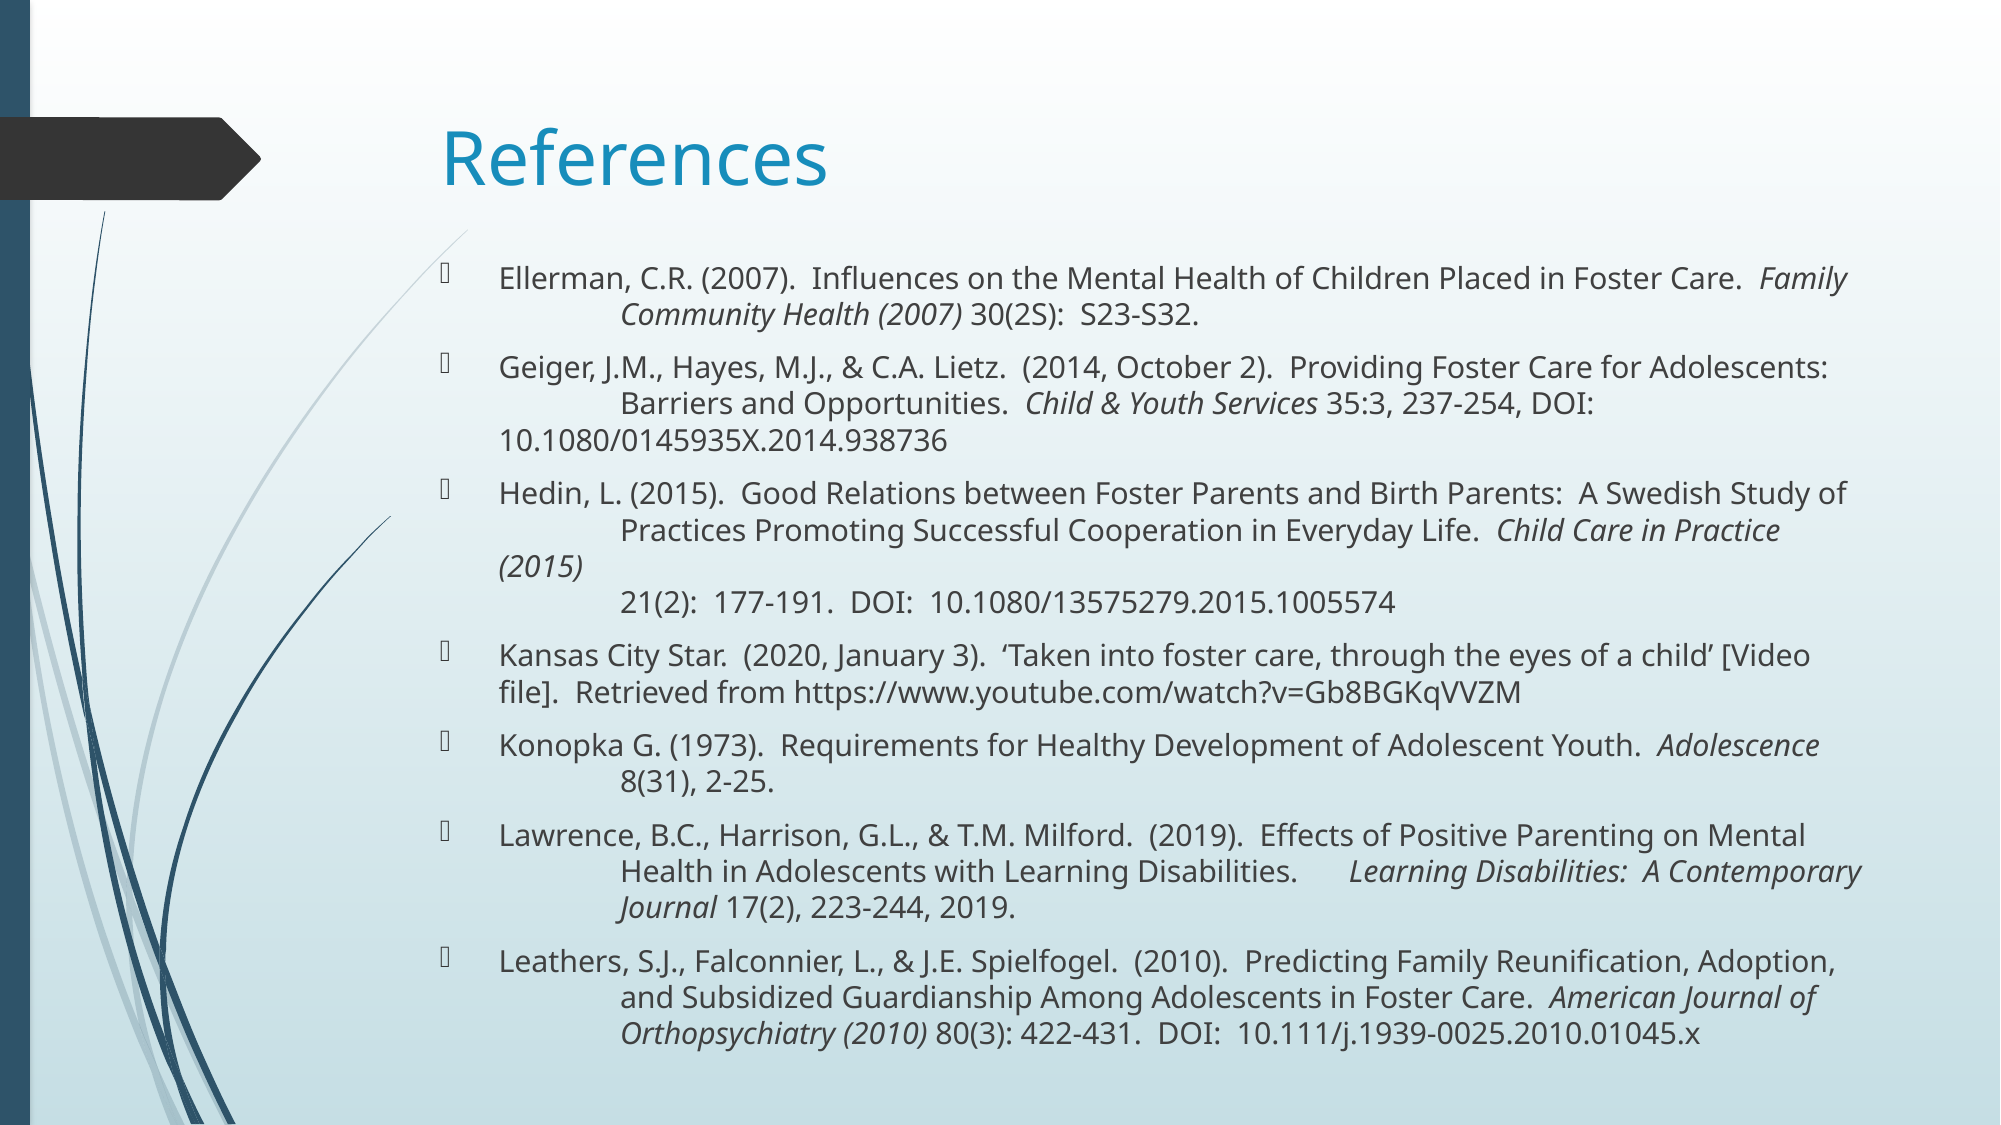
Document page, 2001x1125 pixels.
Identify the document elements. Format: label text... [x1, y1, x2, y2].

title References [425, 102, 1888, 251]
list Ellerman, C.R. (2007). Influences on the Mental Health of Children Placed in Foster Care. Family Community Health (2007) 30(2S): S23-S32. Geiger, J.M., Hayes, M.J., & C.A. Lietz. (2014, October 2). Providing Foster Care for Adolescents: Barriers and Opportunities. Child & Youth Services 35:3, 237-254, DOI: 10.1080/0145935X.2014.938736 Hedin, L. (2015). Good Relations between Foster Parents and Birth Parents: A Swedish Study of Practices Promoting Successful Cooperation in Everyday Life. Child Care in Practice (2015) 21(2): 177-191. DOI: 10.1080/13575279.2015.1005574 Kansas City Star. (2020, January 3). ‘Taken into foster care, through the eyes of a child’ [Video file]. Retrieved from https://www.youtube.com/watch?v=Gb8BGKqVVZM Konopka G. (1973). Requirements for Healthy Development of Adolescent Youth. Adolescence 8(31), 2-25. Lawrence, B.C., Harrison, G.L., & T.M. Milford. (2019). Effects of Positive Parenting on Mental Health in Adolescents with Learning Disabilities. Learning Disabilities: A Contemporary Journal 17(2), 223-244, 2019. Leathers, S.J., Falconnier, L., & J.E. Spielfogel. (2010). Predicting Family Reunification, Adoption, and Subsidized Guardianship Among Adolescents in Foster Care. American Journal of Orthopsychiatry (2010) 80(3): 422-431. DOI: 10.111/j.1939-0025.2010.01045.x [424, 251, 1888, 1101]
